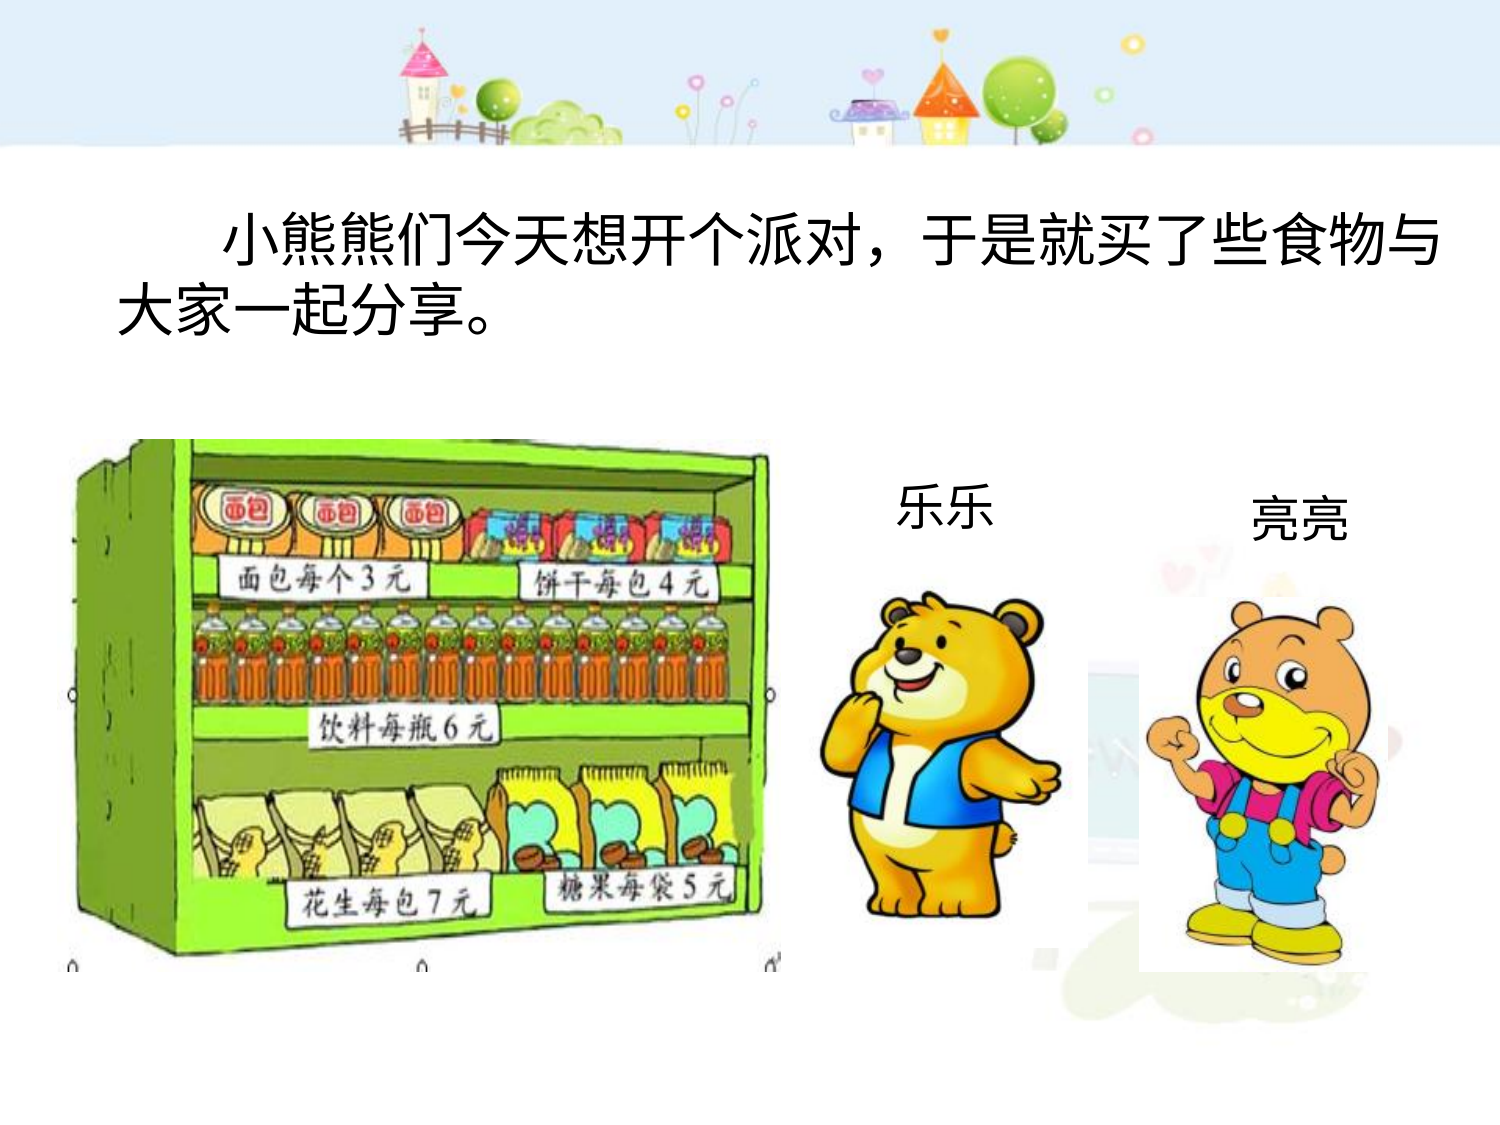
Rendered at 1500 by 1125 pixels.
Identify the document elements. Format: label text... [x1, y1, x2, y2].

text_box 乐乐 [880, 467, 1011, 543]
picture [0, 0, 1500, 1125]
text_box 小熊熊们今天想开个派对，于是就买了些食物与 大家一起分享。 [101, 196, 1460, 351]
text_box 亮亮 [1235, 479, 1365, 555]
